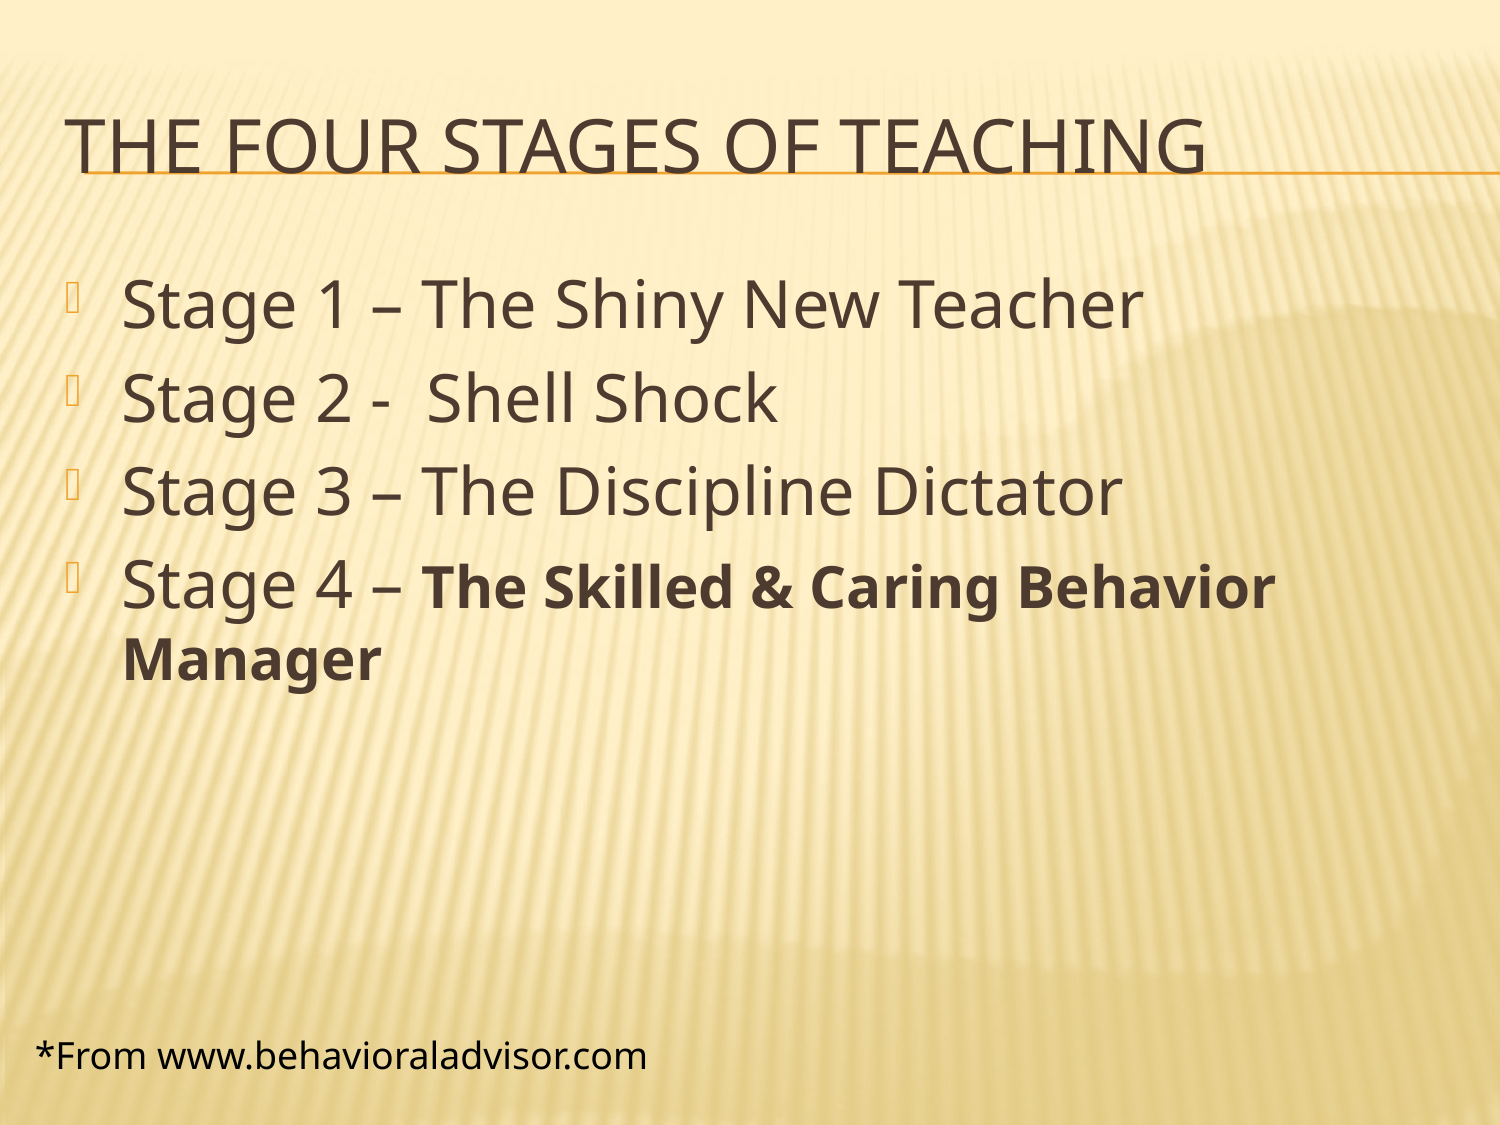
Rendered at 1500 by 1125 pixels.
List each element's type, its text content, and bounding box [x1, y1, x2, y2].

title The four stages of teaching [50, 75, 1475, 213]
list Stage 1 – The Shiny New Teacher Stage 2 - Shell Shock Stage 3 – The Discipline Dictator Stage 4 – The Skilled & Caring Behavior Manager [50, 254, 1475, 998]
text_box *From www.behavioraladvisor.com [20, 1024, 664, 1085]
